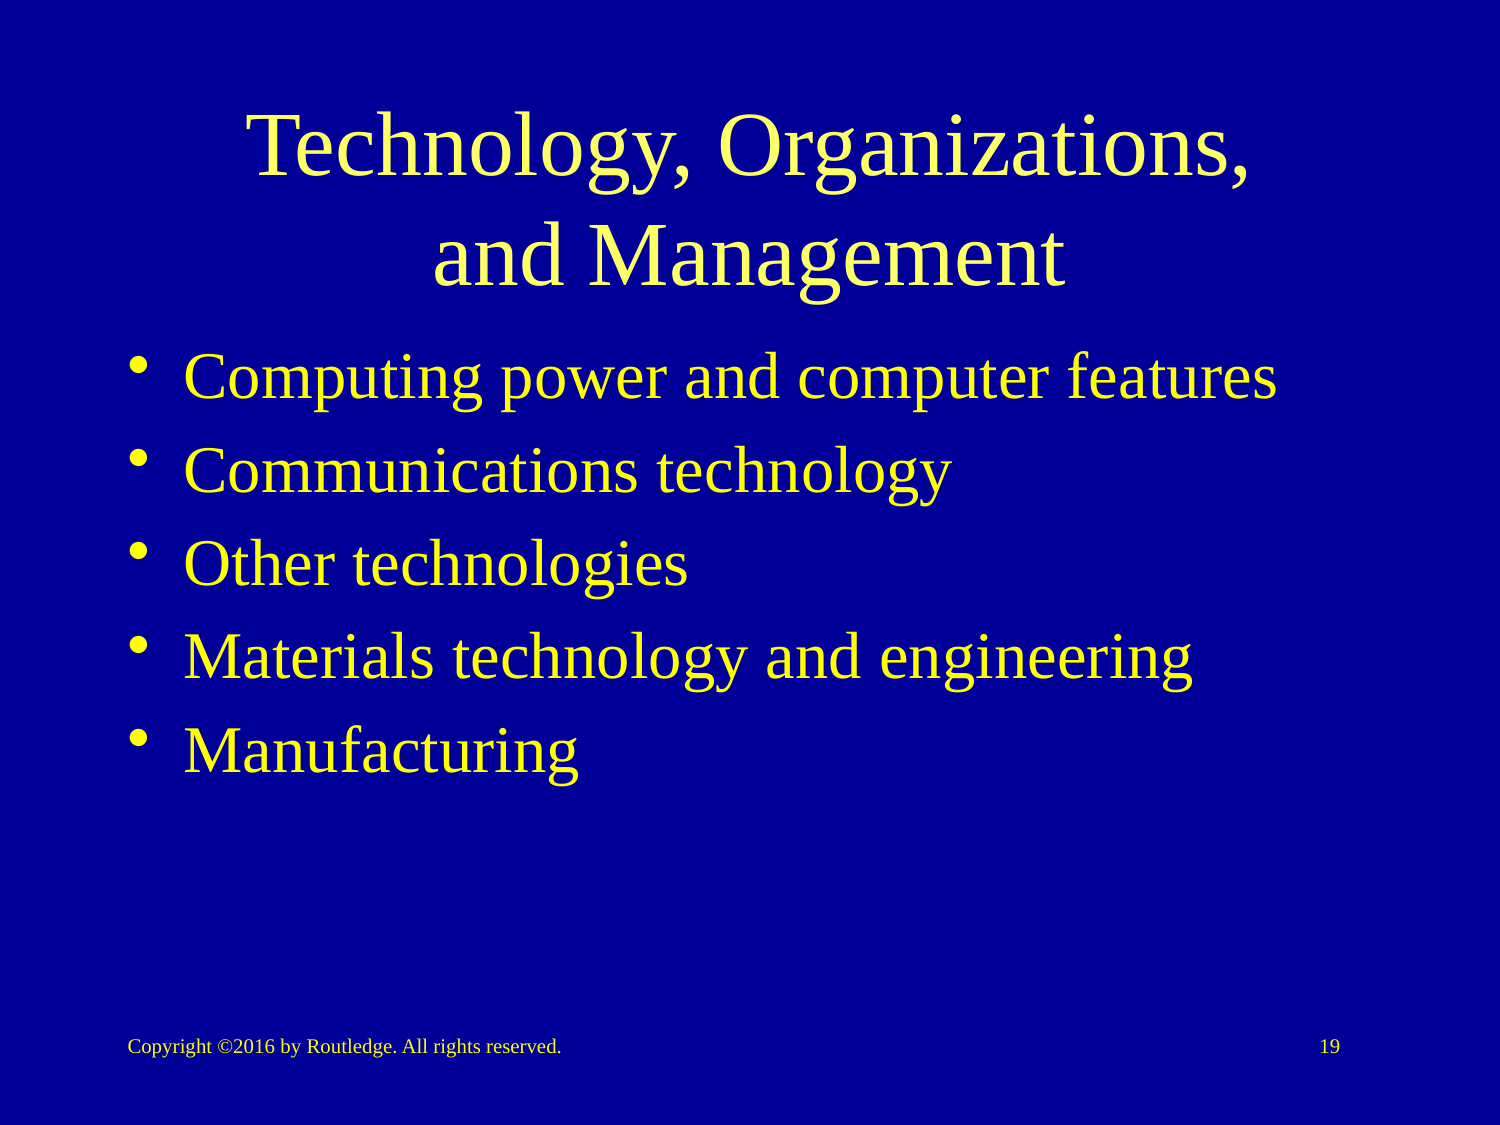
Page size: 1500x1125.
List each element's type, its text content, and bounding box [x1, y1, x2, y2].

slide_number 19 [1303, 1024, 1388, 1101]
list Computing power and computer features Communications technology Other technologies Materials technology and engineering Manufacturing [112, 324, 1388, 1000]
title Technology, Organizations, and Management [112, 99, 1388, 288]
footer Copyright ©2016 by Routledge. All rights reserved. [111, 1024, 1267, 1101]
